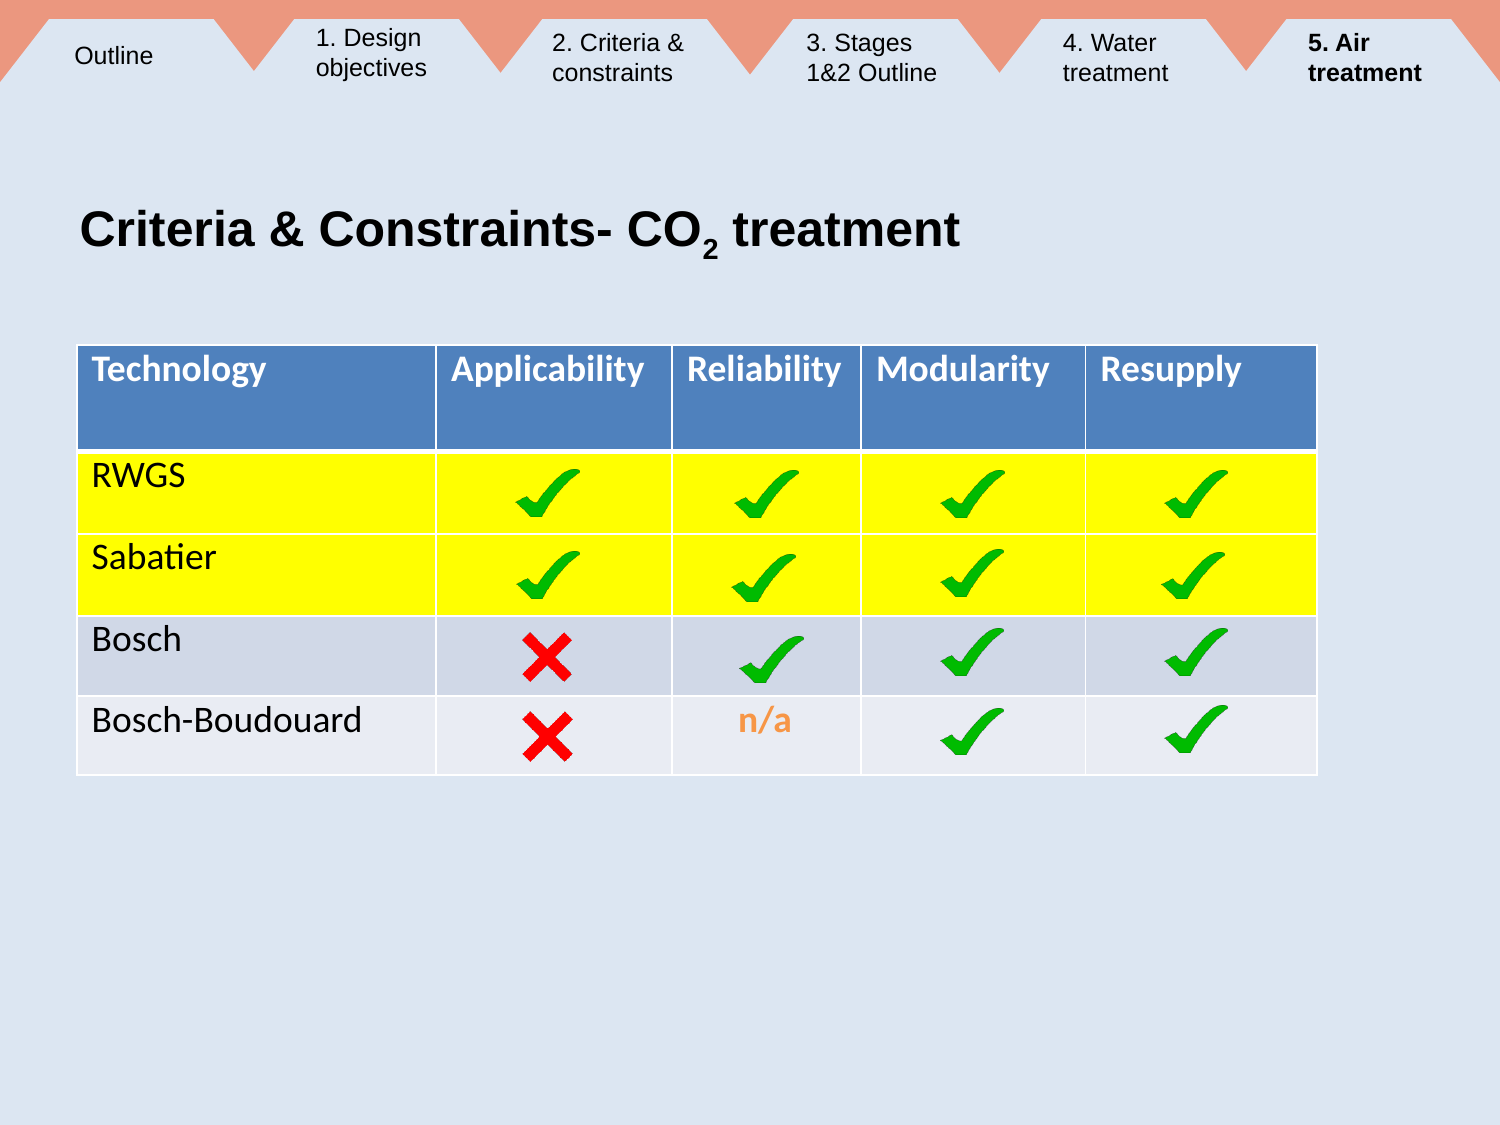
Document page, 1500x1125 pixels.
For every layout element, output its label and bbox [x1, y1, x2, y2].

picture [515, 551, 580, 599]
picture [731, 554, 796, 602]
picture [739, 635, 804, 684]
picture [1163, 628, 1228, 676]
picture [940, 628, 1004, 676]
picture [1160, 551, 1225, 600]
picture [519, 629, 573, 684]
picture [519, 709, 574, 763]
picture [1163, 705, 1228, 753]
picture [940, 470, 1005, 518]
picture [940, 549, 1004, 597]
picture [1163, 470, 1228, 518]
picture [734, 470, 799, 518]
picture [515, 469, 580, 517]
list [0, 0, 1500, 1125]
picture [940, 707, 1005, 755]
